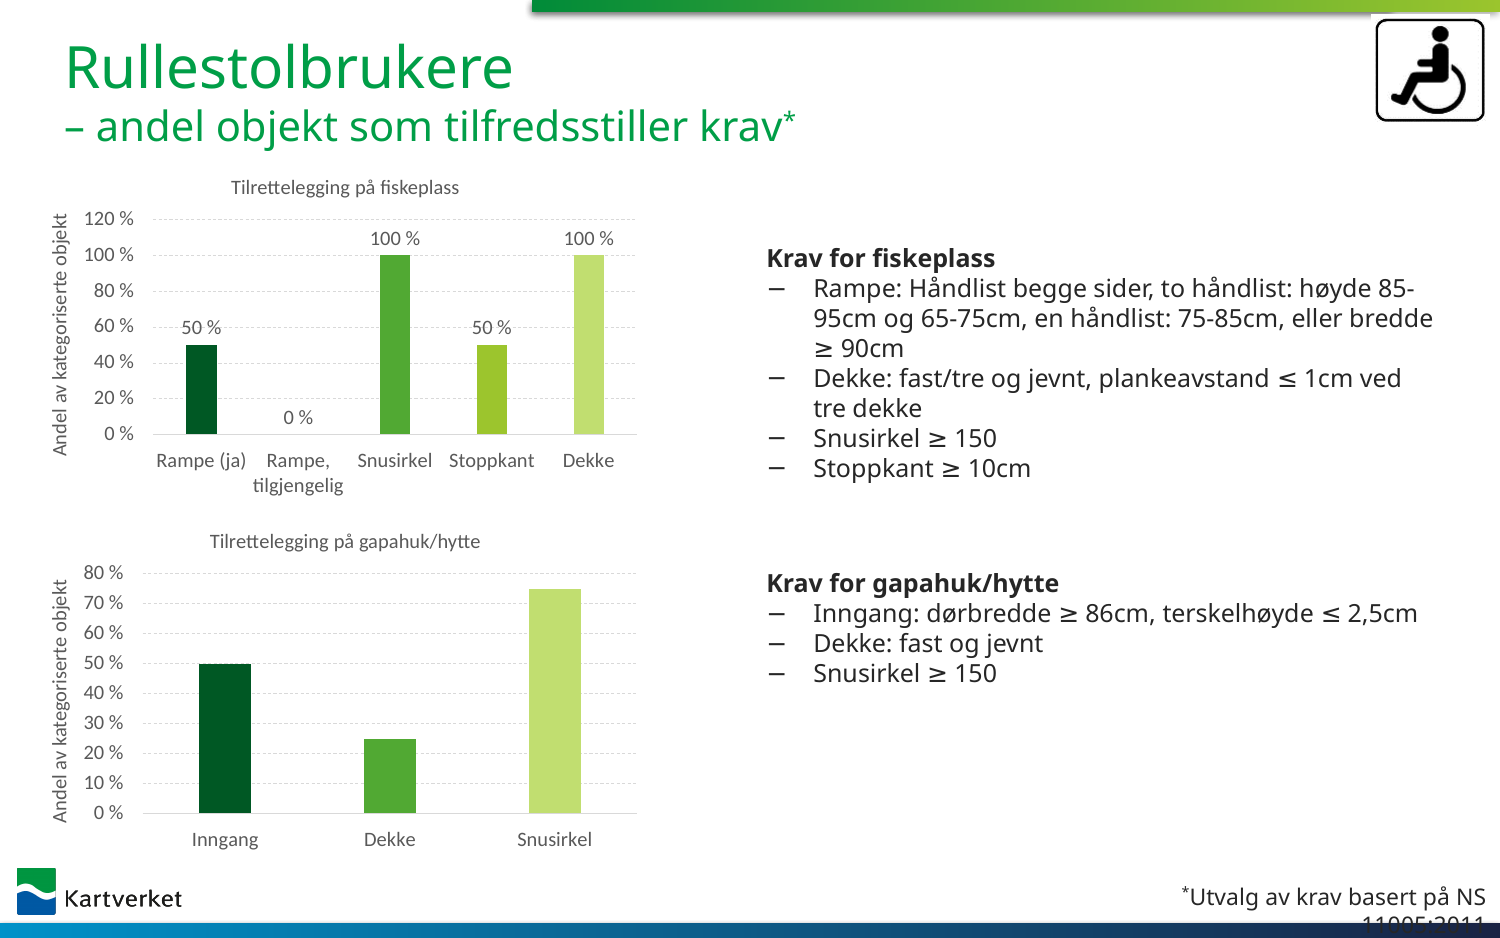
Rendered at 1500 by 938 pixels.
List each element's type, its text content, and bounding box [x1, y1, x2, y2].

picture [41, 520, 650, 859]
picture [41, 166, 650, 505]
picture [1371, 13, 1491, 127]
text_box Krav for fiskeplass Rampe: Håndlist begge sider, to håndlist: høyde 85-95cm og 65-75cm, en håndlist: 75-85cm, eller bredde ≥ 90cm Dekke: fast/tre og jevnt, plankeavstand ≤ 1cm ved tre dekke Snusirkel ≥ 150 Stoppkant ≥ 10cm [751, 235, 1452, 490]
text_box Rullestolbrukere – andel objekt som tilfredsstiller krav* [49, 29, 1431, 158]
text_box Krav for gapahuk/hytte Inngang: dørbredde ≥ 86cm, terskelhøyde ≤ 2,5cm Dekke: fast og jevnt Snusirkel ≥ 150 [751, 560, 1452, 695]
text_box *Utvalg av krav basert på NS 11005:2011 [1068, 873, 1500, 938]
